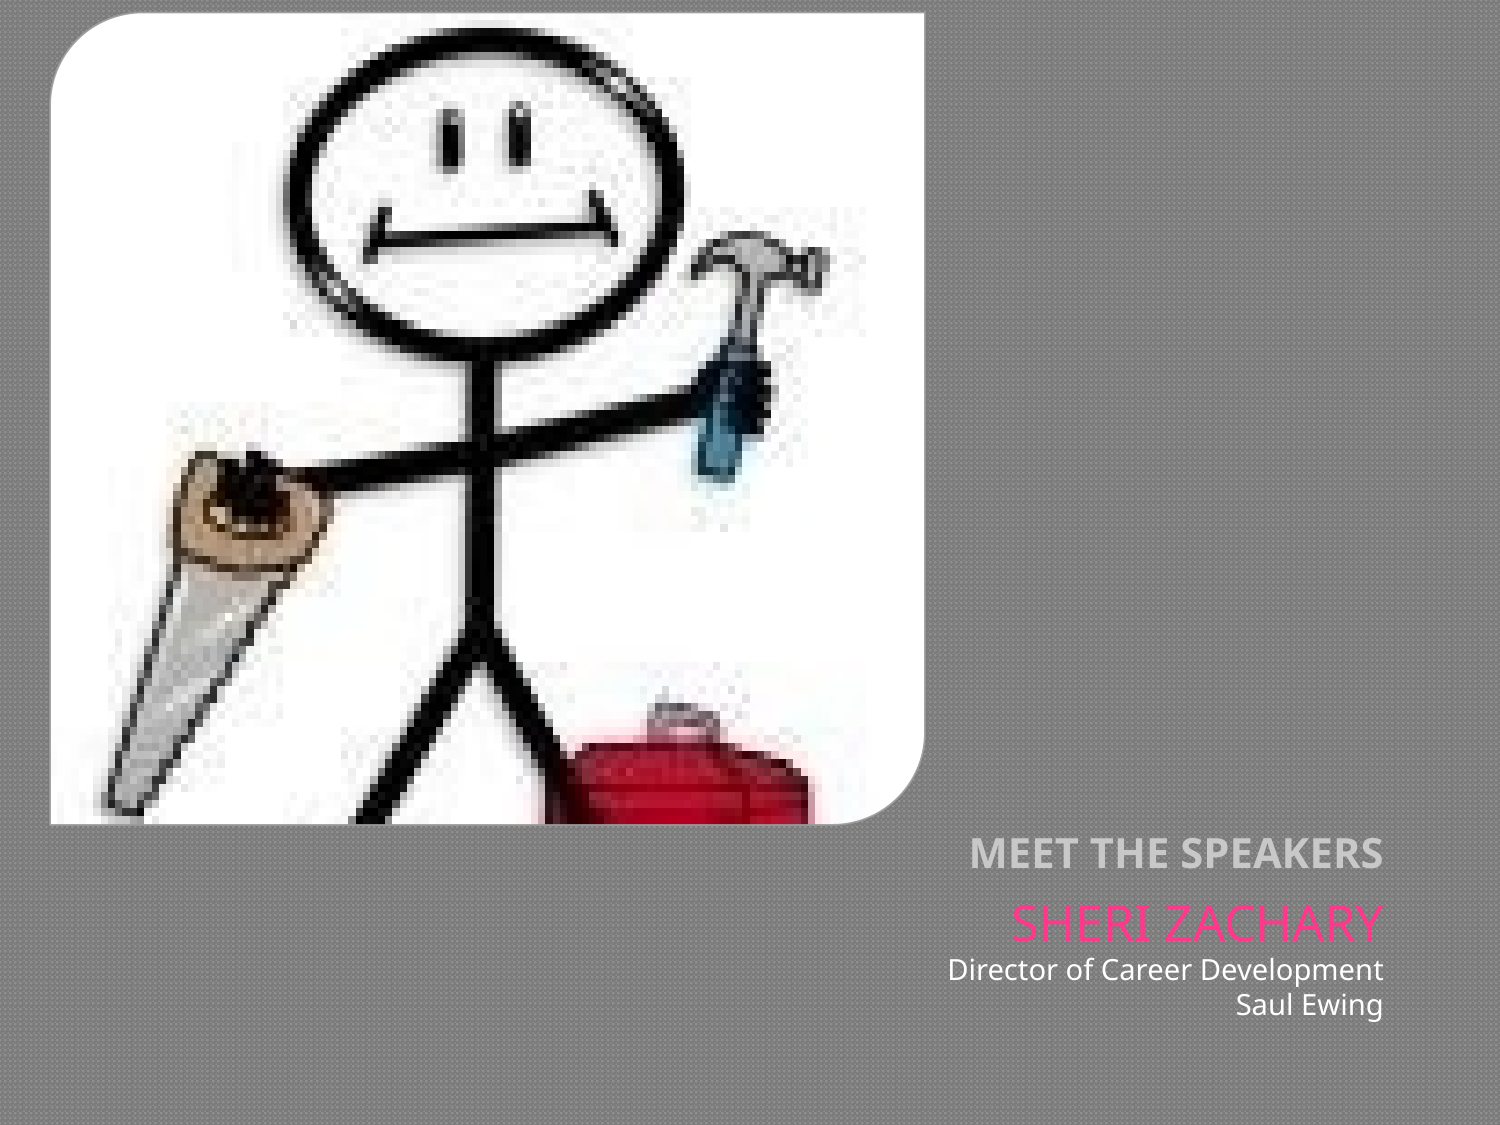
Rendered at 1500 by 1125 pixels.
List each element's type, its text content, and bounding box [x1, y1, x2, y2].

list Sheri Zachary Director of Career Development Saul Ewing [498, 883, 1399, 1034]
title Meet the speakers [498, 774, 1399, 883]
picture [49, 12, 926, 826]
